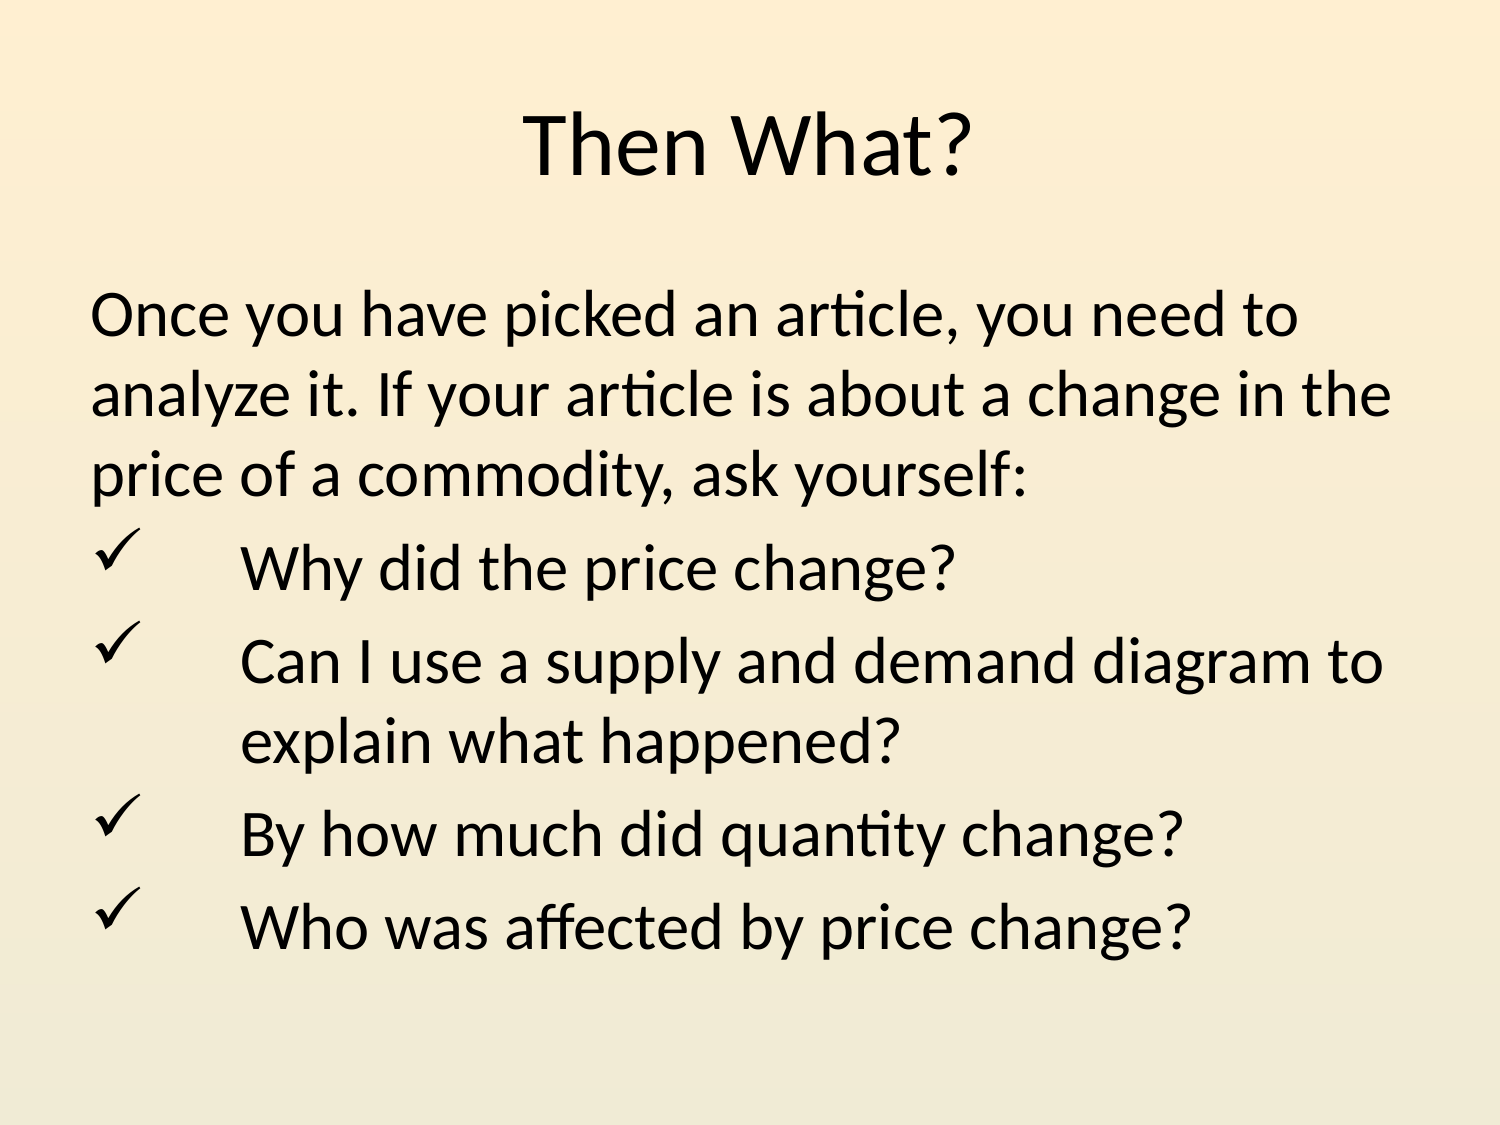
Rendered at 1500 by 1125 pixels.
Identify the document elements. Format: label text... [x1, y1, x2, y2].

title Then What? [75, 45, 1425, 233]
list Once you have picked an article, you need to analyze it. If your article is about a change in the price of a commodity, ask yourself: Why did the price change? Can I use a supply and demand diagram to explain what happened? By how much did quantity change? Who was affected by price change? [75, 262, 1425, 1005]
